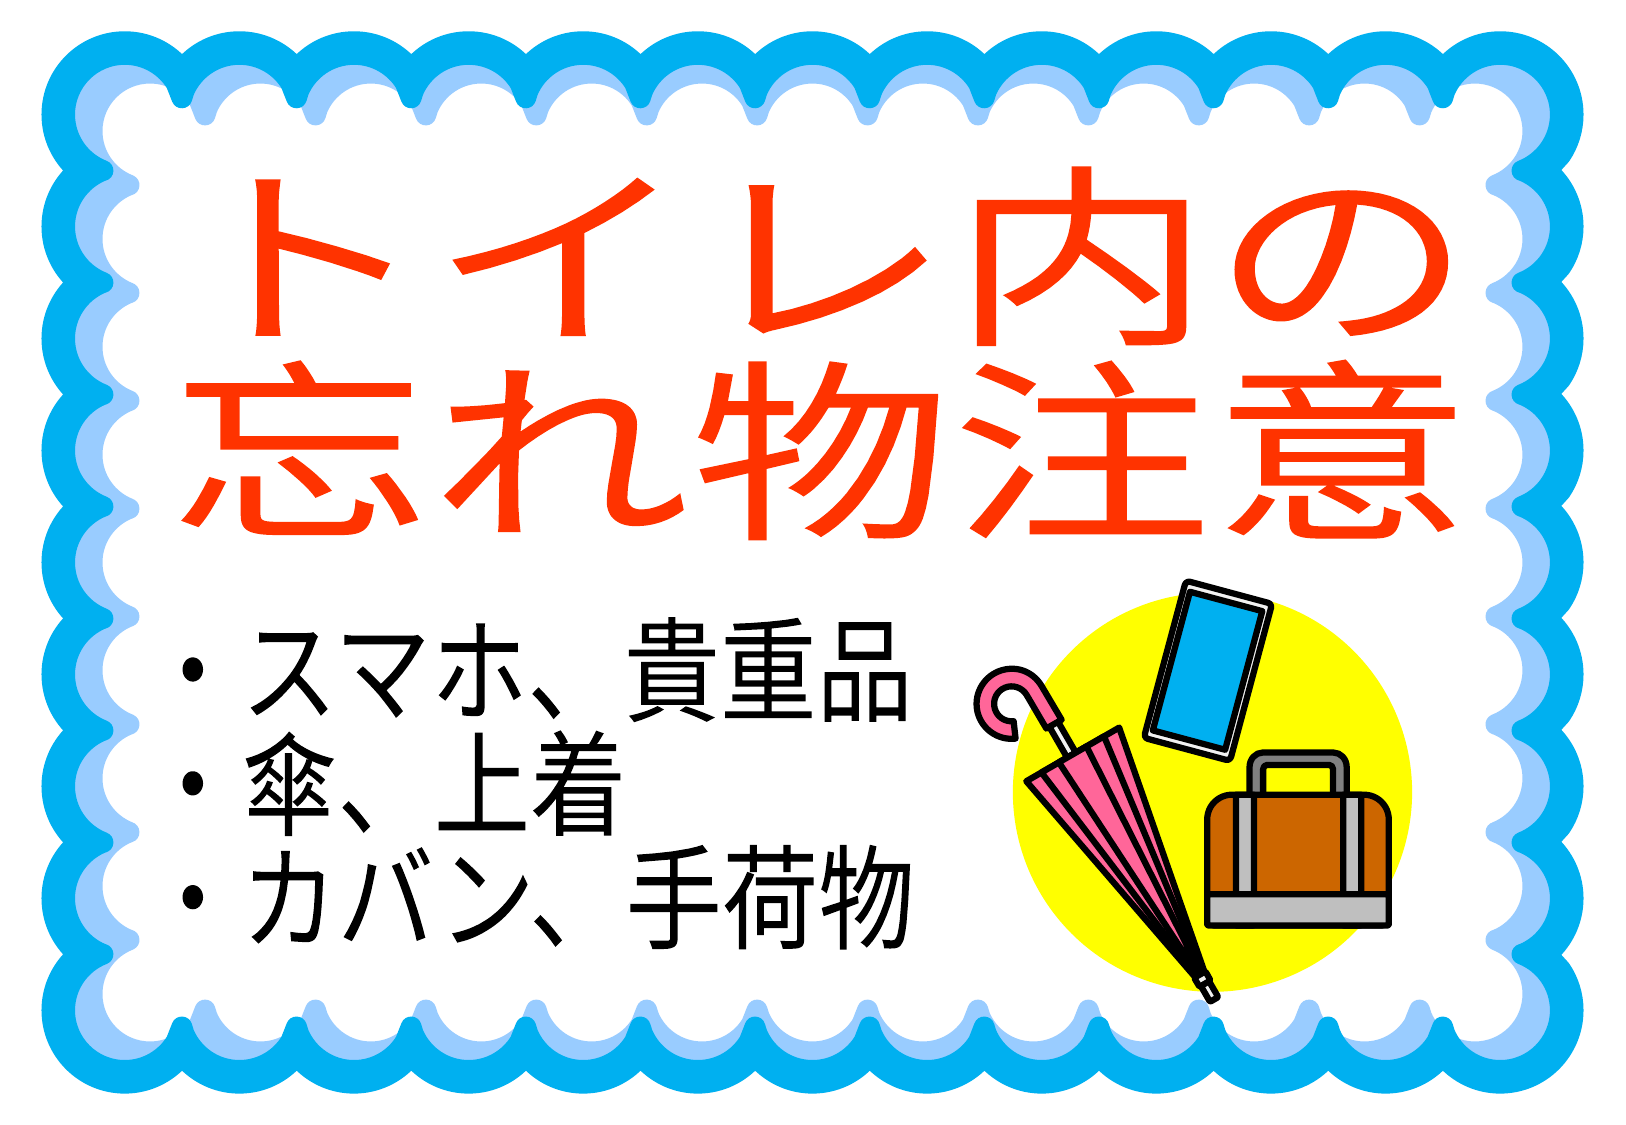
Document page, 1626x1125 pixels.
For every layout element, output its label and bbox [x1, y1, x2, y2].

text_box [301, 58, 404, 118]
text_box [187, 1007, 286, 1066]
text_box [1221, 1037, 1321, 1067]
text_box [1339, 59, 1437, 118]
text_box [527, 58, 1098, 118]
text_box [1106, 1037, 1206, 1067]
text_box [49, 39, 1576, 1086]
text_box [527, 1007, 1092, 1067]
text_box [187, 59, 286, 118]
text_box [1103, 58, 1210, 118]
text_box [1339, 1007, 1437, 1066]
text_box [301, 1007, 404, 1067]
text_box [1012, 589, 1413, 1029]
text_box [77, 59, 169, 1066]
text_box [414, 1007, 520, 1067]
text_box [1221, 58, 1323, 118]
text_box [414, 58, 520, 118]
text_box [1456, 59, 1548, 1066]
